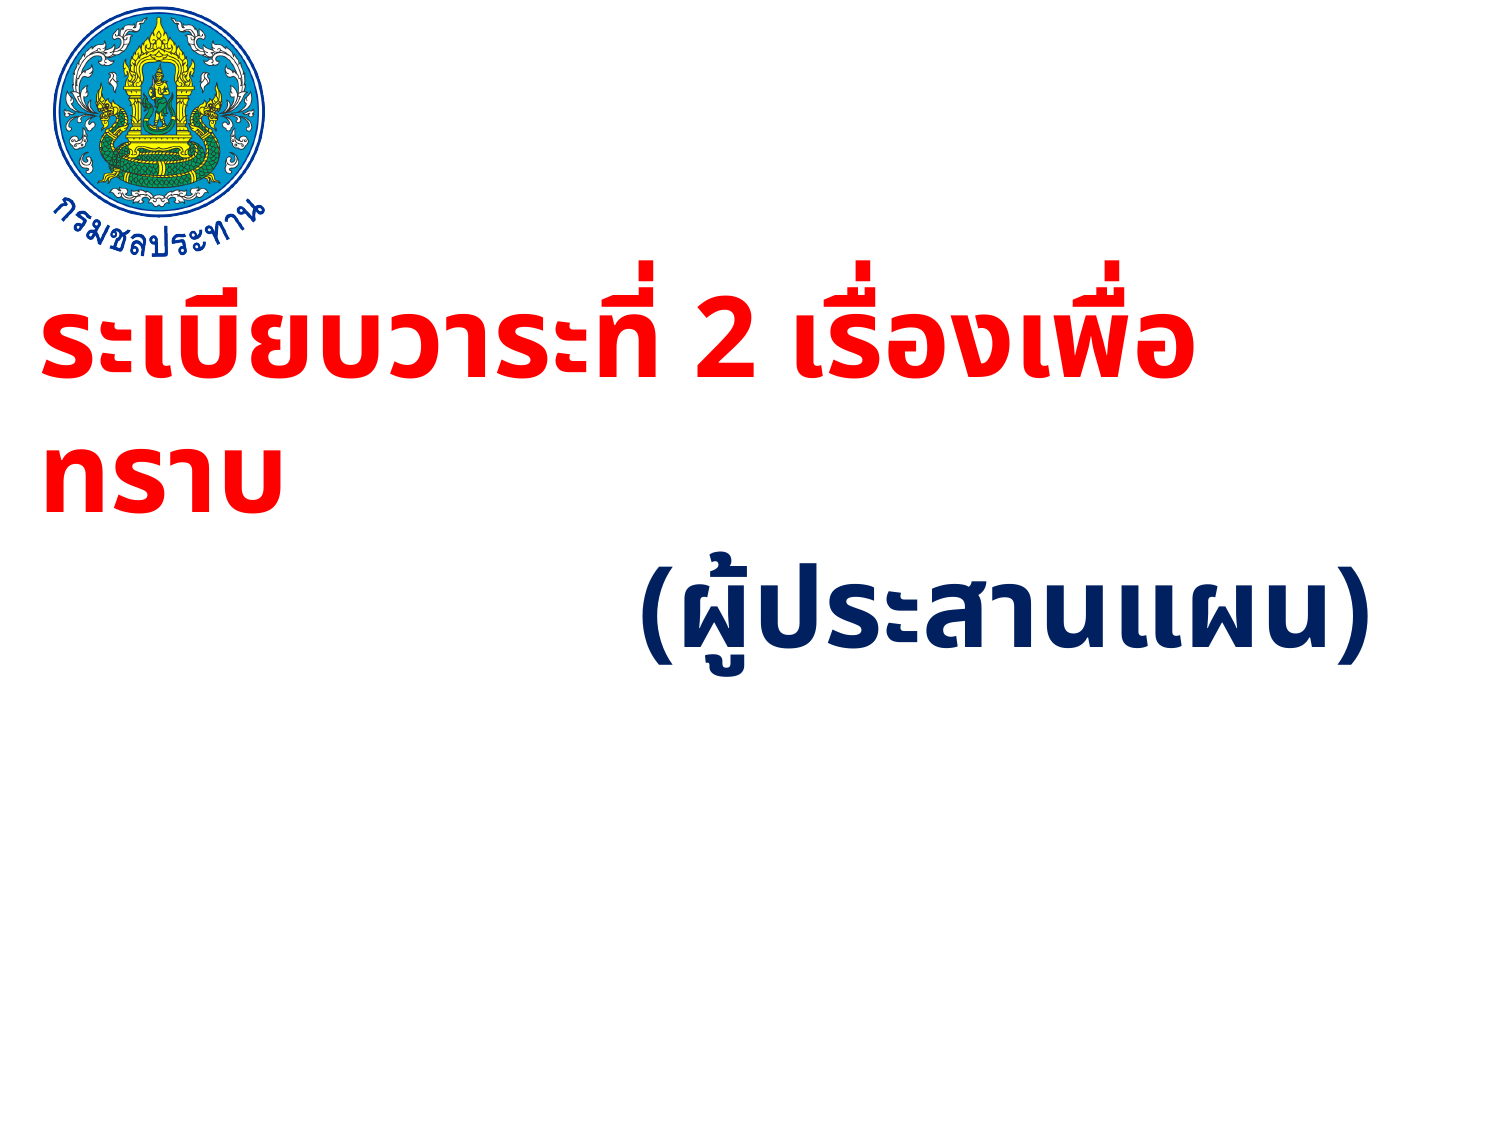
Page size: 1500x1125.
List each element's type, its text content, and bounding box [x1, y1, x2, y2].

picture [46, 0, 270, 265]
text_box ระเบียบวาระที่ 2 เรื่องเพื่อทราบ (ผู้ประสานแผน) [23, 257, 1465, 797]
